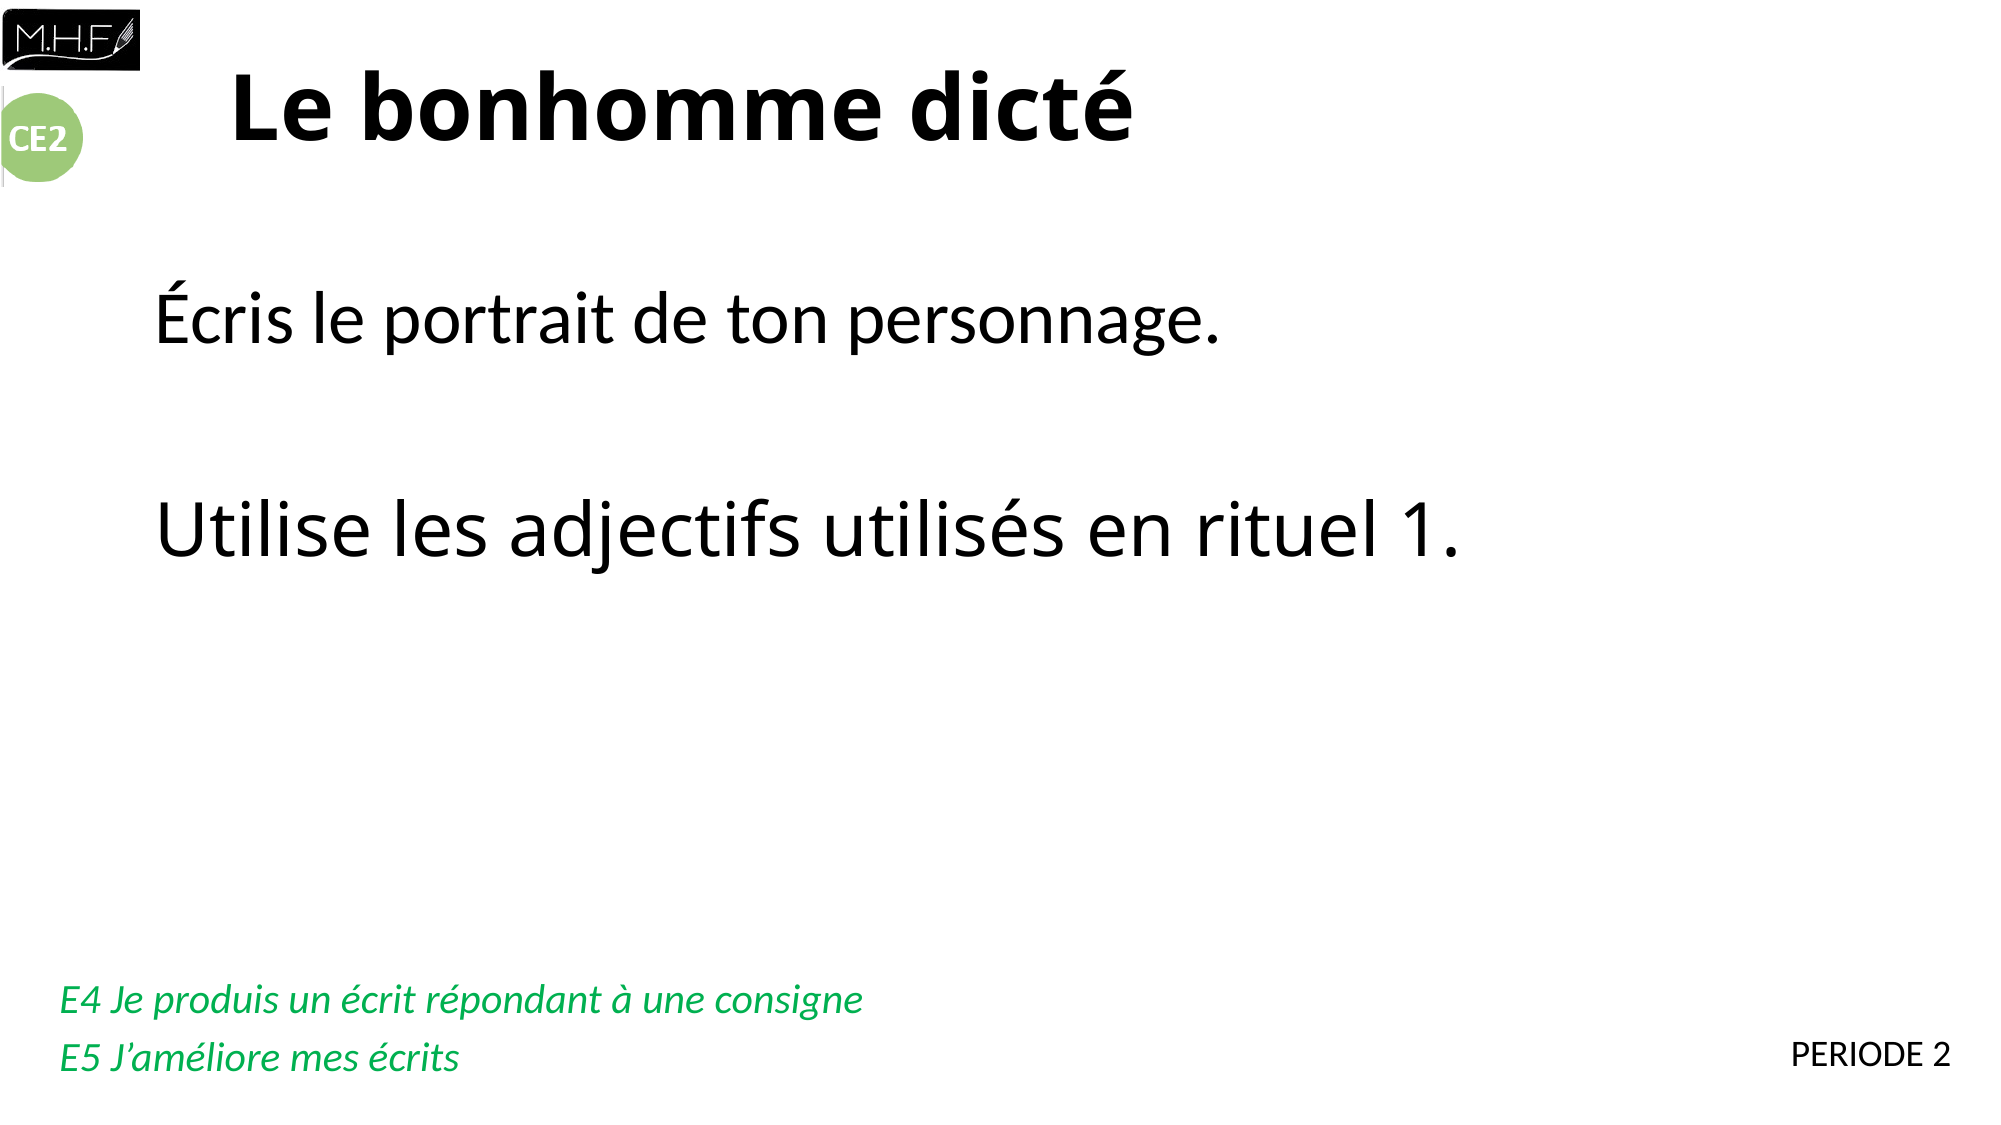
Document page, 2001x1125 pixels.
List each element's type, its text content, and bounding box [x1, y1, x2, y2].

text_box PERIODE 2 [1362, 1021, 1967, 1082]
text_box Écris le portrait de ton personnage. [139, 254, 1583, 366]
picture [0, 7, 140, 74]
title Le bonhomme dicté [213, 1, 1863, 220]
text_box E4 Je produis un écrit répondant à une consigne E5 J’améliore mes écrits [44, 964, 1346, 1092]
picture [1, 86, 88, 187]
text_box Utilise les adjectifs utilisés en rituel 1. [139, 474, 1663, 580]
